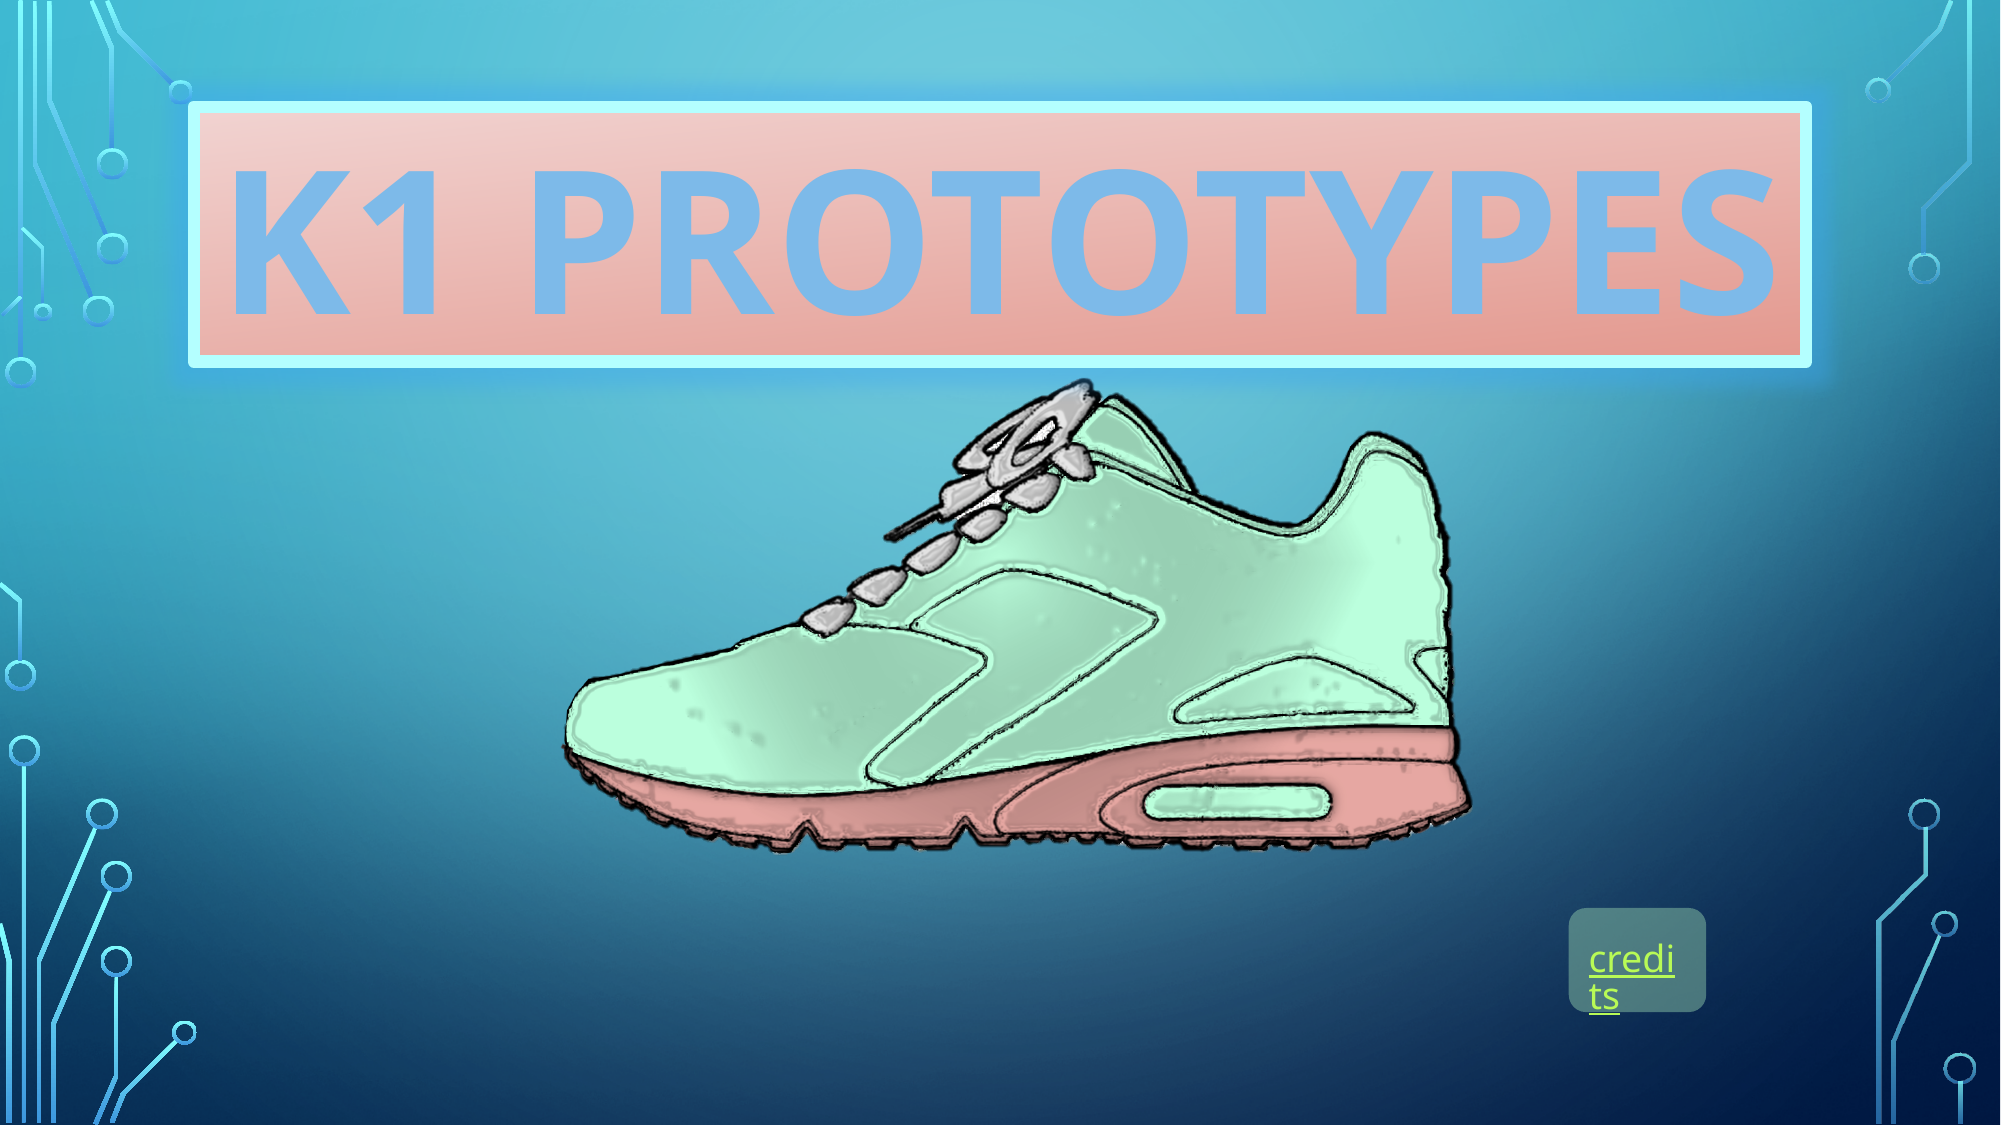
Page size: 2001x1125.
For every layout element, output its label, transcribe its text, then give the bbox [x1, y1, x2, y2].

text_box K1 PROTOTYPES [193, 106, 1807, 362]
picture [362, 186, 1638, 939]
text_box credits [1568, 907, 1707, 1013]
